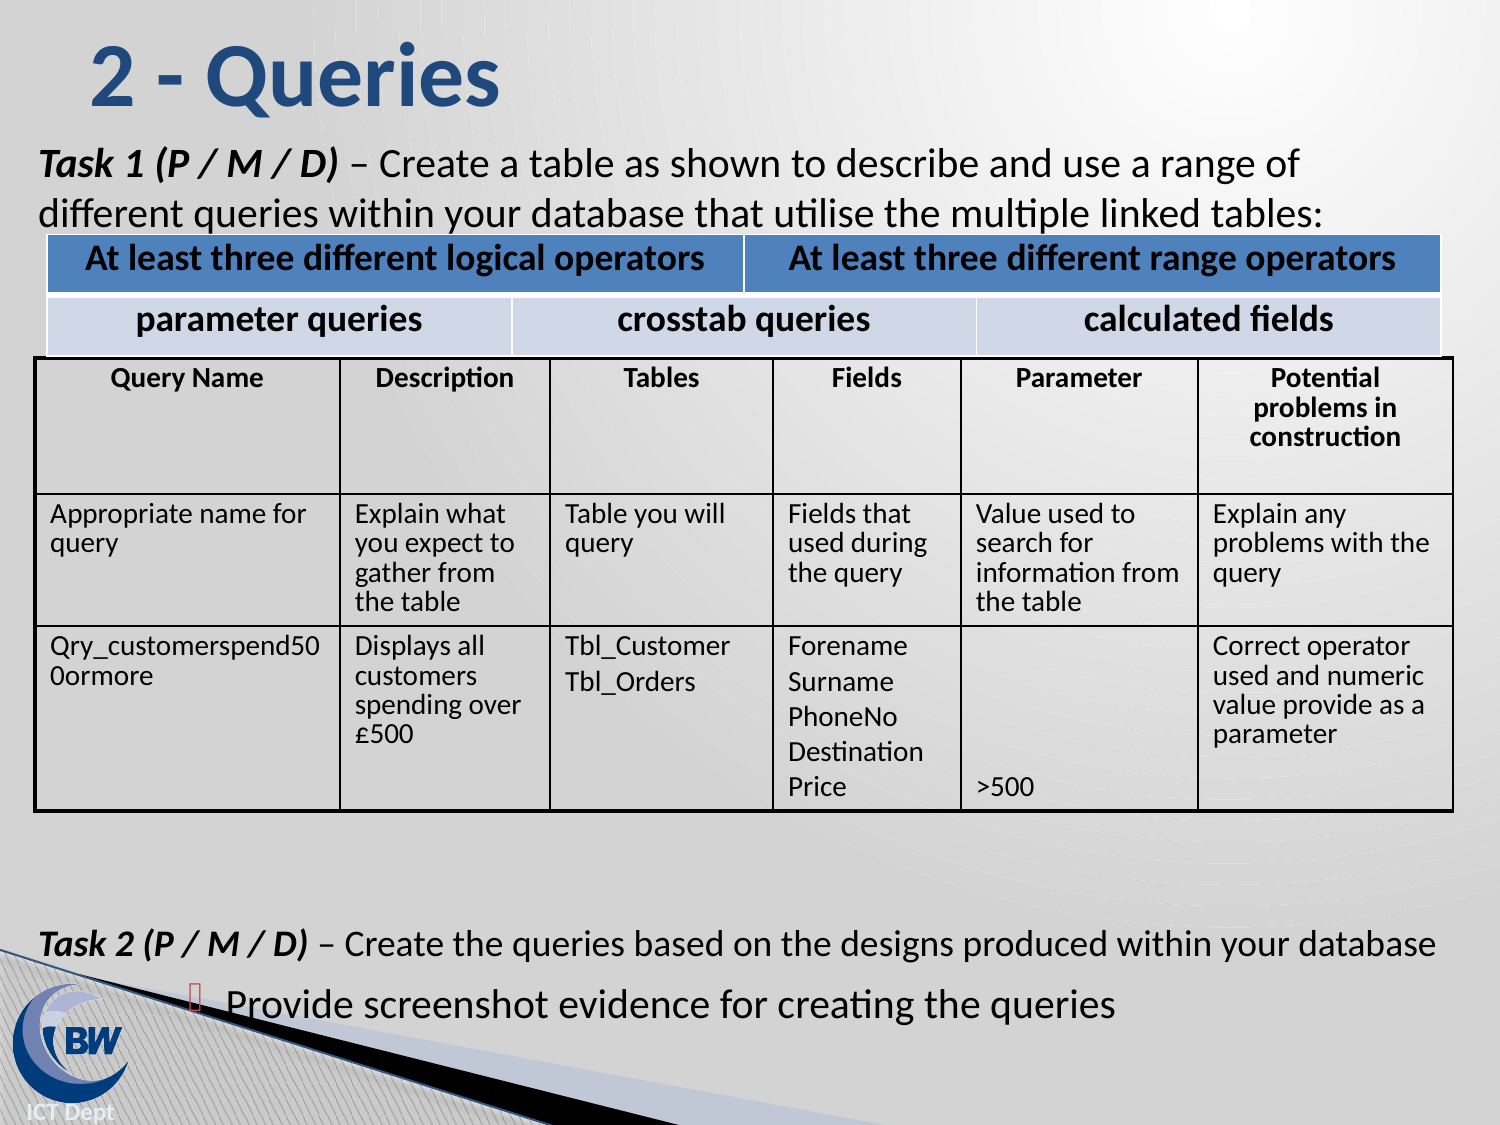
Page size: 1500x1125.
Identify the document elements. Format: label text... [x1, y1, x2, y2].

table_cell crosstab queries [513, 298, 976, 355]
table_cell Qry_customerspend500ormore [37, 627, 339, 809]
table_header Query Name [37, 360, 339, 493]
table_header Tables [551, 360, 772, 493]
table_cell >500 [962, 627, 1197, 809]
table_cell Displays all customers spending over £500 [341, 627, 549, 809]
table_header Description [341, 360, 549, 493]
table_cell Forename Surname PhoneNo Destination Price [774, 627, 960, 809]
table_cell Fields that used during the query [774, 495, 960, 625]
table_header Potential problems in construction [1199, 360, 1452, 493]
table_cell Explain what you expect to gather from the table [341, 495, 549, 625]
table_cell Appropriate name for query [37, 495, 339, 625]
table_cell Explain any problems with the query [1199, 495, 1452, 625]
list Task 1 (P / M / D) – Create a table as shown to describe and use a range of different queries within your database that utilise the multiple linked tables: Task 2 (P / M / D) – Create the queries based on the designs produced within your database Provide screenshot evidence for creating the queries [23, 128, 1454, 1020]
table_header Fields [774, 360, 960, 493]
table_cell Tbl_Customer Tbl_Orders [551, 627, 772, 809]
table_header At least three different logical operators [48, 235, 743, 292]
table_cell calculated fields [977, 298, 1440, 355]
table_cell Table you will query [551, 495, 772, 625]
table_cell parameter queries [48, 298, 511, 355]
picture [0, 972, 141, 1114]
table_cell Value used to search for information from the table [962, 495, 1197, 625]
table_cell Correct operator used and numeric value provide as a parameter [1199, 627, 1452, 809]
table_header Parameter [962, 360, 1197, 493]
title 2 - Queries [75, 0, 1425, 141]
table_header At least three different range operators [745, 235, 1440, 292]
